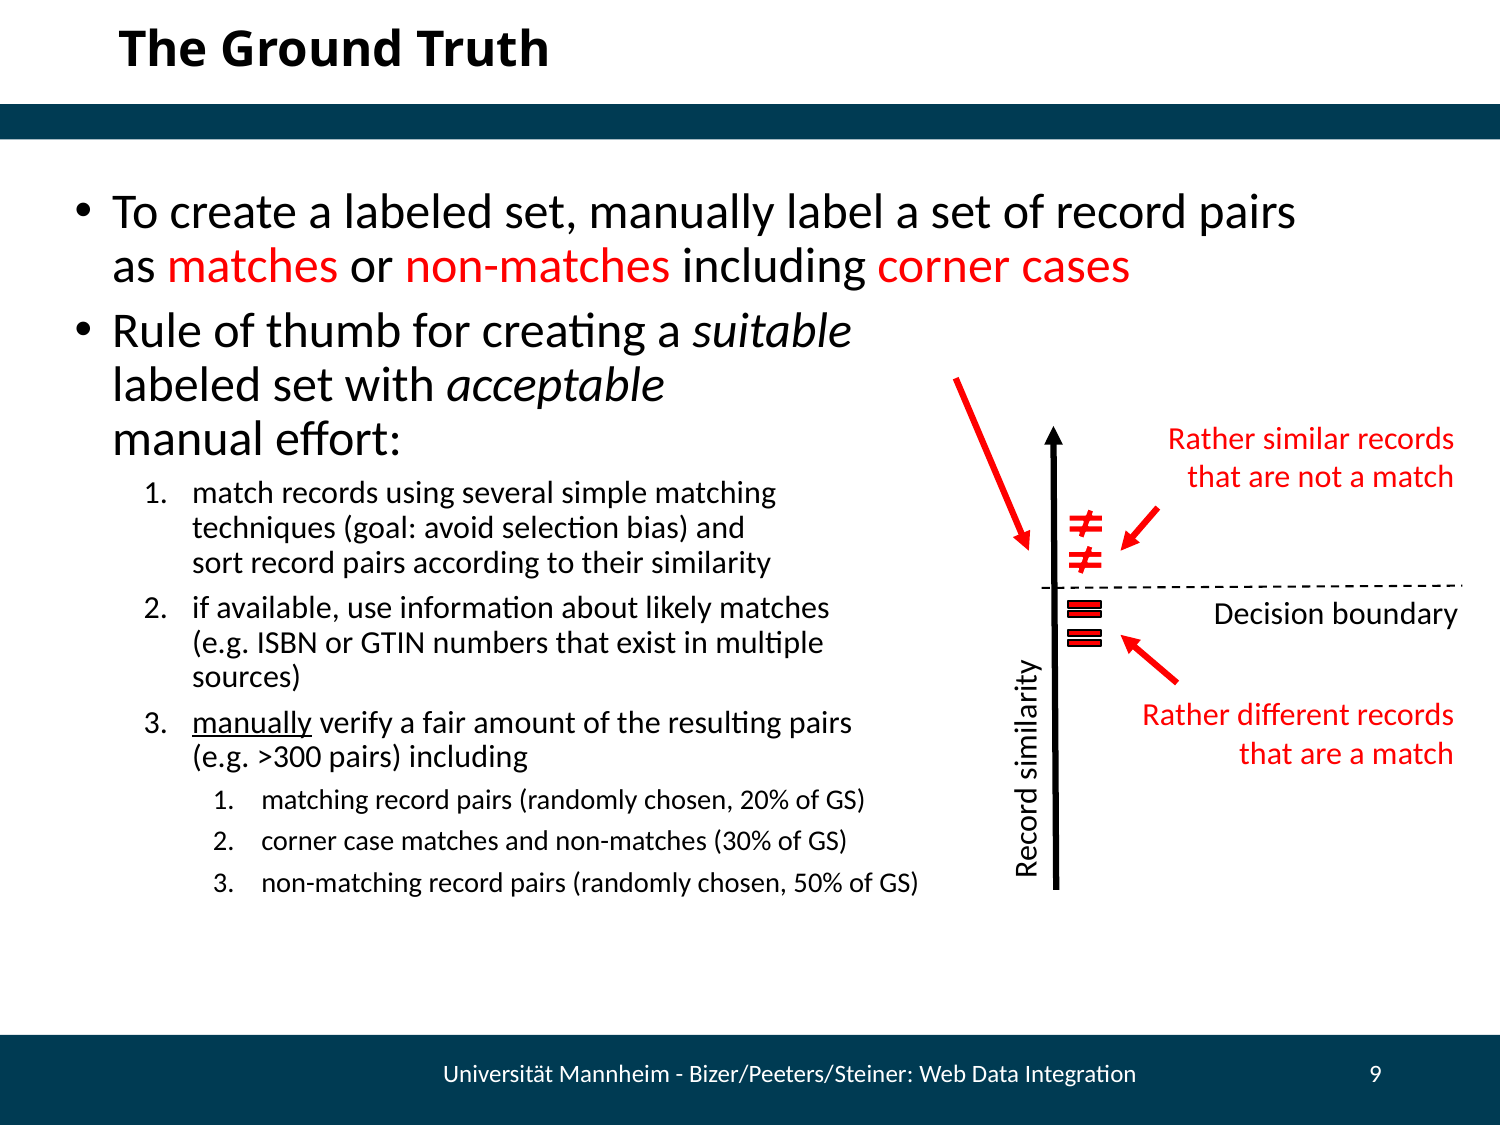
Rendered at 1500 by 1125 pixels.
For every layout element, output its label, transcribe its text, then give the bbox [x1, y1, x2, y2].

title The Ground Truth [103, 16, 1397, 85]
footer Universität Mannheim - Bizer/Peeters/Steiner: Web Data Integration [261, 1042, 1319, 1103]
text_box [1067, 544, 1103, 576]
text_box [1053, 588, 1057, 890]
list To create a labeled set, manually label a set of record pairs as matches or non-matches including corner cases Rule of thumb for creating a suitable labeled set with acceptable manual effort: match records using several simple matching techniques (goal: avoid selection bias) and sort record pairs according to their similarity if available, use information about likely matches (e.g. ISBN or GTIN numbers that exist in multiple sources) manually verify a fair amount of the resulting pairs (e.g. >300 pairs) including matching record pairs (randomly chosen, 20% of GS) corner case matches and non-matches (30% of GS) non-matching record pairs (randomly chosen, 50% of GS) [59, 177, 1429, 1040]
text_box Rather similar records that are not a match [1153, 409, 1470, 502]
text_box [1068, 508, 1104, 539]
text_box Record similarity [997, 645, 1051, 894]
text_box [1067, 610, 1102, 618]
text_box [1120, 507, 1158, 551]
text_box Rather different records that are a match [1127, 685, 1470, 778]
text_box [1053, 425, 1057, 585]
text_box [1067, 639, 1102, 647]
text_box [1067, 601, 1102, 608]
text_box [1120, 634, 1178, 683]
slide_number 9 [1319, 1042, 1397, 1103]
text_box [1067, 629, 1102, 637]
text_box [955, 378, 1029, 551]
text_box Decision boundary [1198, 584, 1474, 638]
